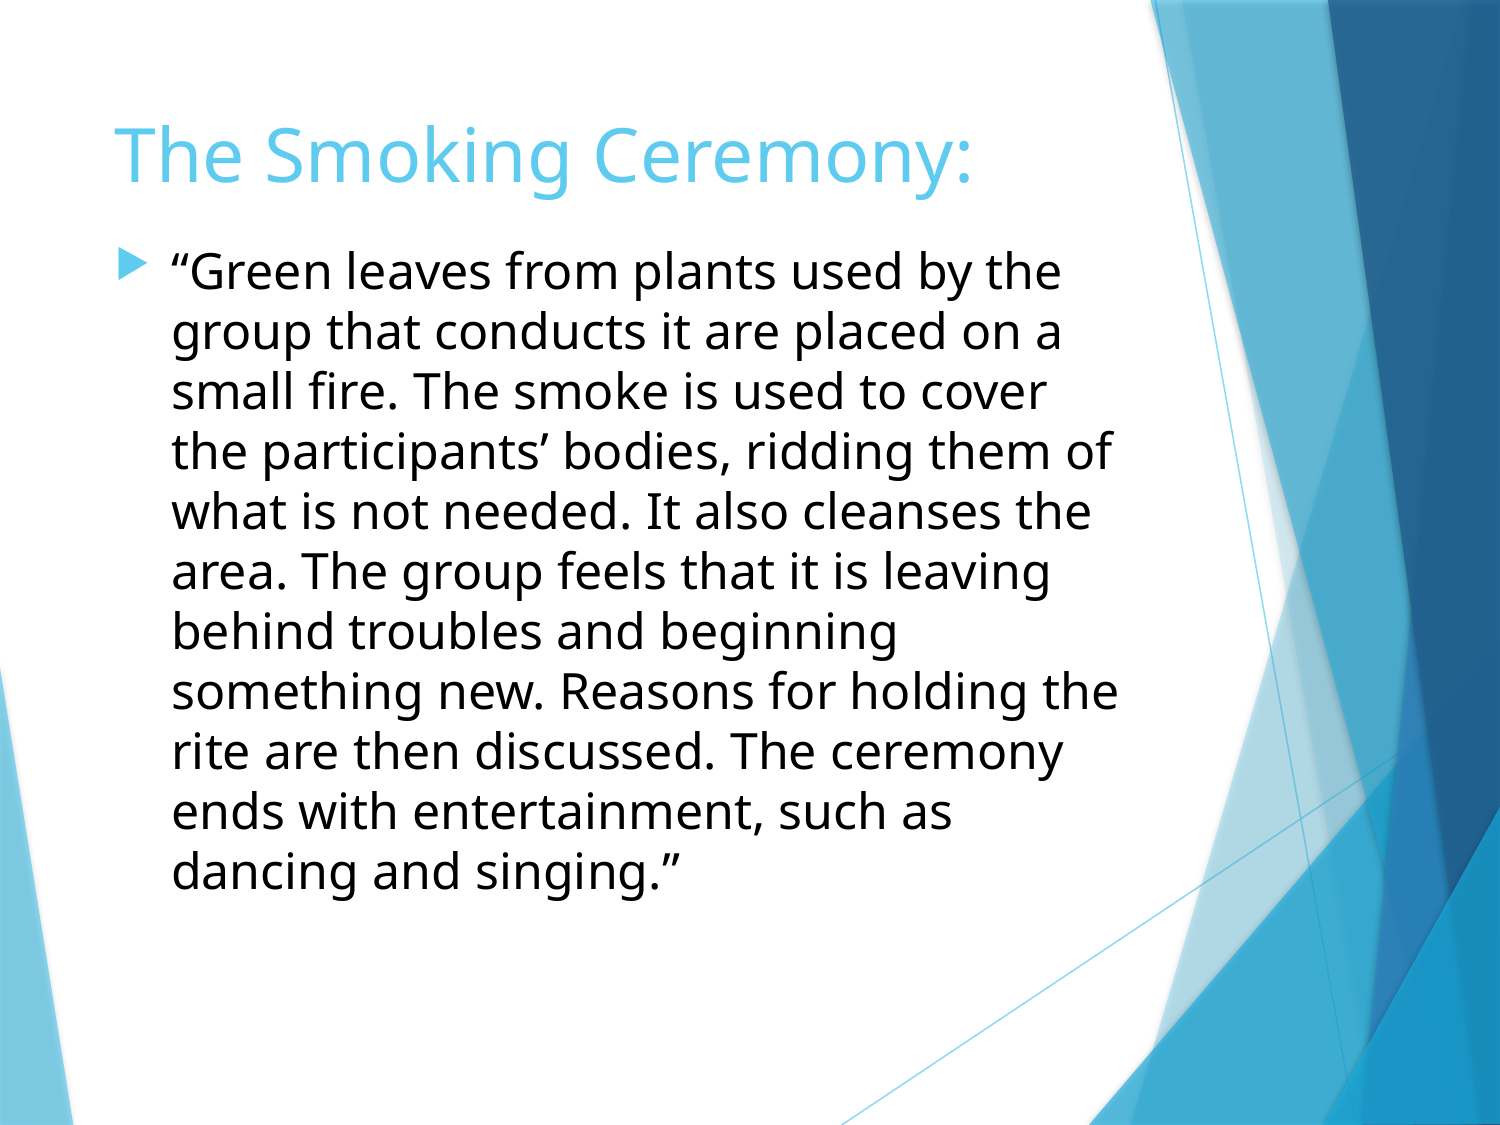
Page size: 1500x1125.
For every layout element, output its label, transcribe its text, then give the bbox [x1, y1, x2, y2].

list “Green leaves from plants used by the group that conducts it are placed on a small fire. The smoke is used to cover the participants’ bodies, ridding them of what is not needed. It also cleanses the area. The group feels that it is leaving behind troubles and beginning something new. Reasons for holding the rite are then discussed. The ceremony ends with entertainment, such as dancing and singing.” [99, 231, 1142, 991]
title The Smoking Ceremony: [99, 99, 1142, 231]
